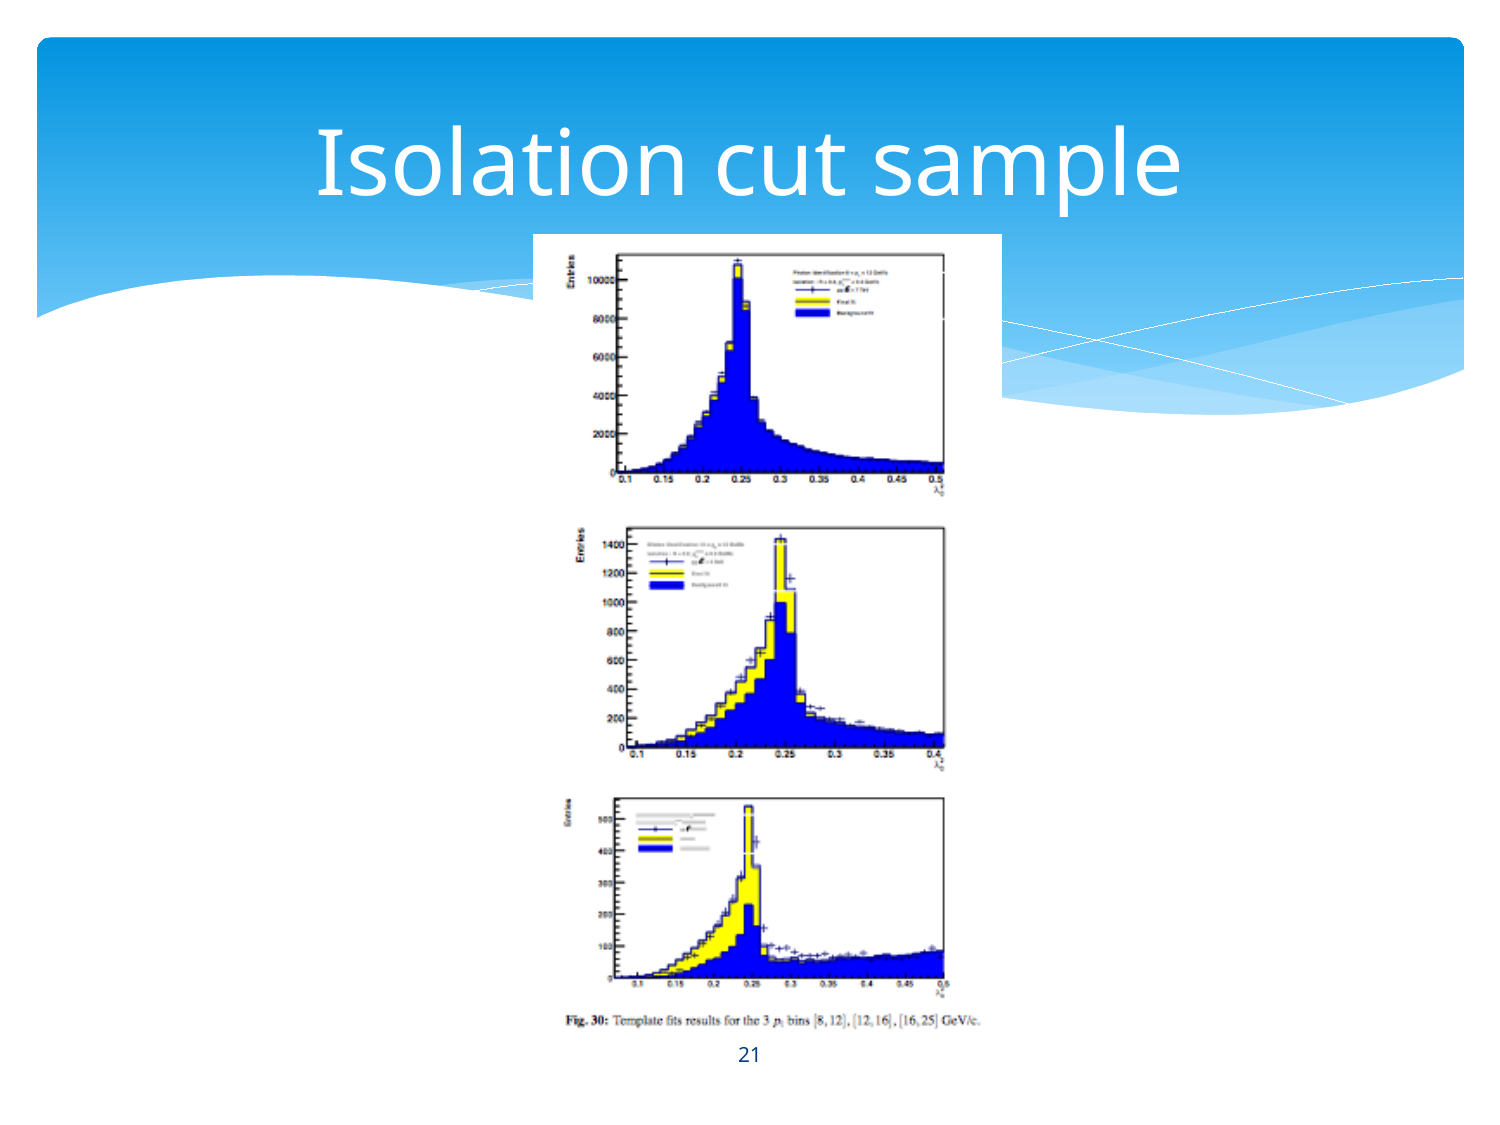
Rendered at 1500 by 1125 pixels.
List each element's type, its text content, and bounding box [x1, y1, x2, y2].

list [74, 233, 1461, 1045]
title Isolation cut sample [75, 55, 1425, 232]
slide_number 21 [654, 1055, 846, 1086]
